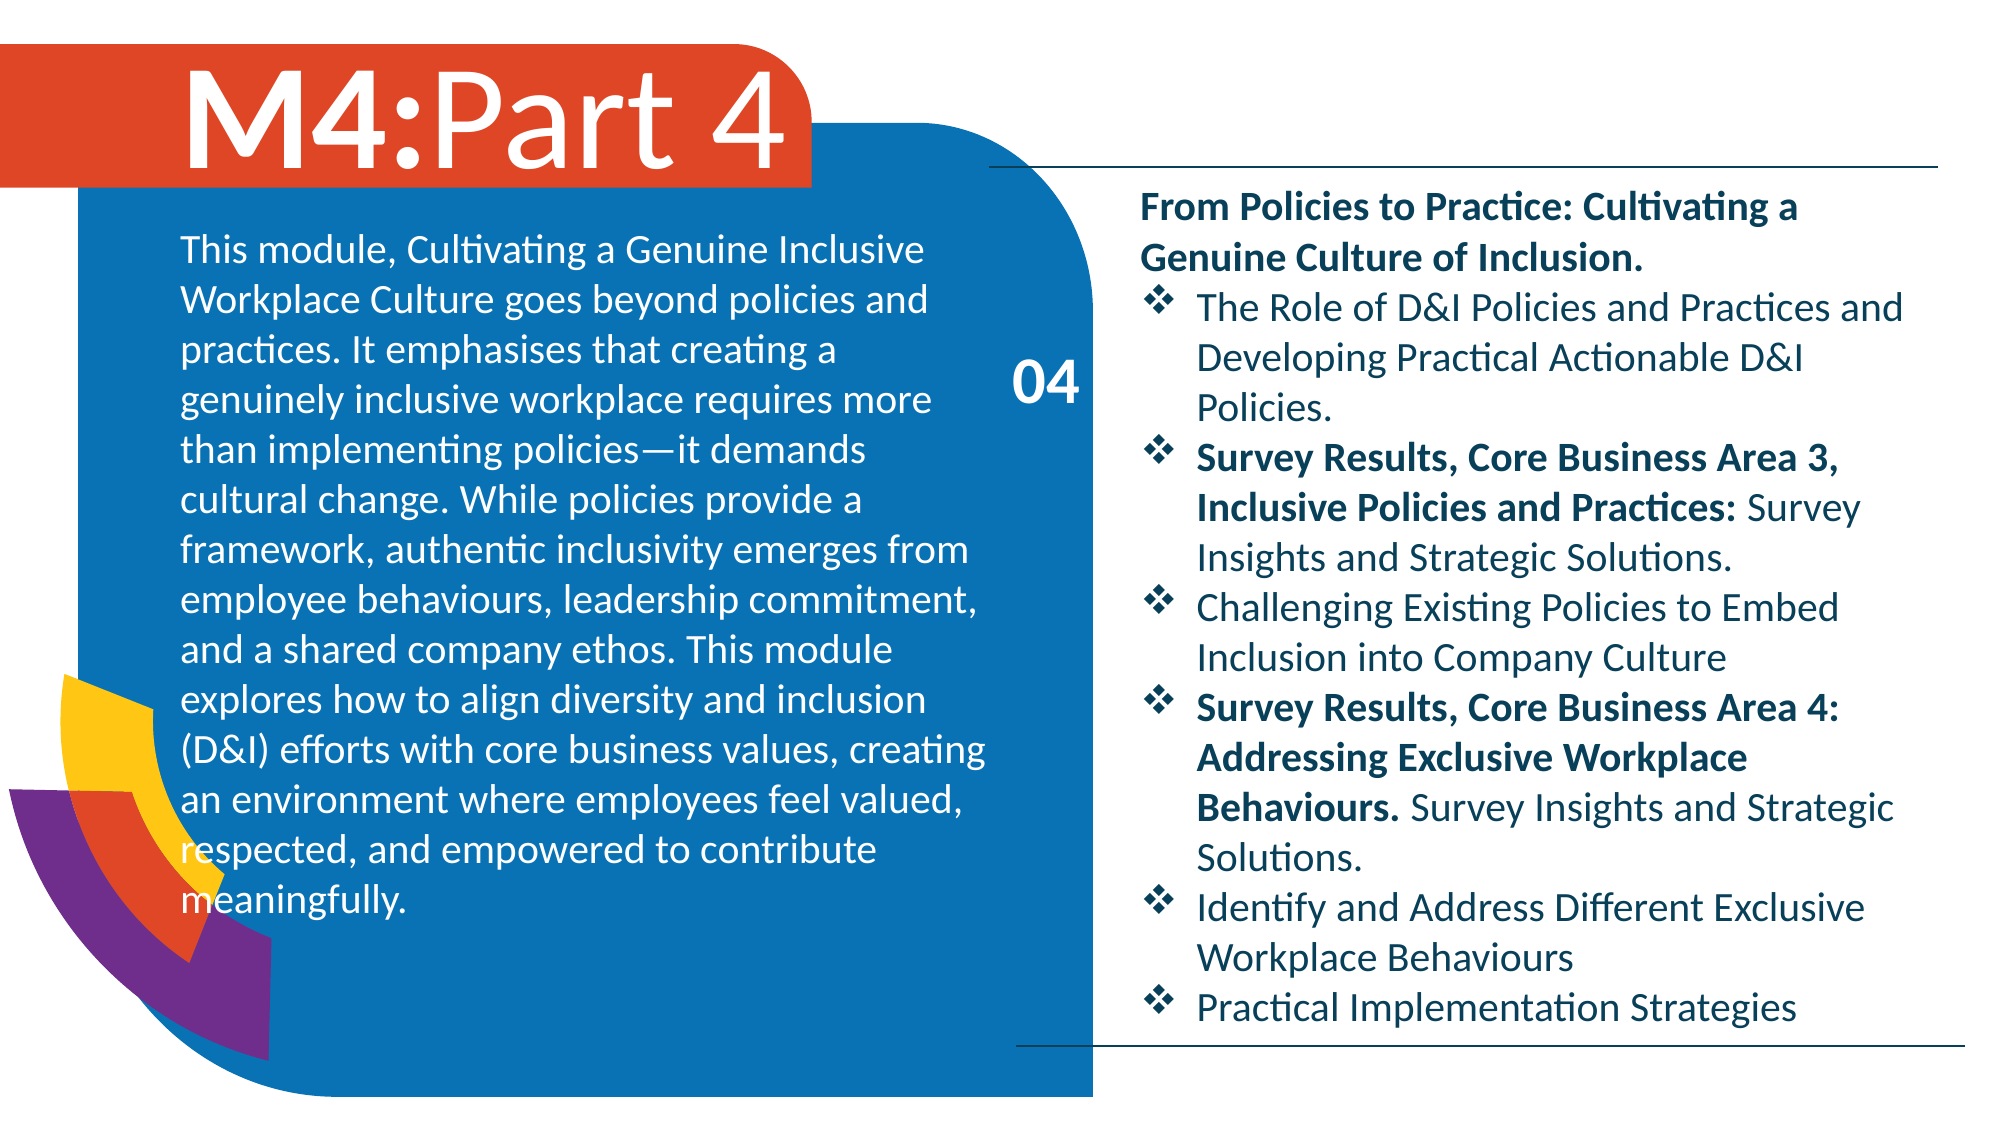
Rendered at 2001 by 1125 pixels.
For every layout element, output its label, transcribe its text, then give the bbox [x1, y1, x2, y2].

text_box This module, Cultivating a Genuine Inclusive Workplace Culture goes beyond policies and practices. It emphasises that creating a genuinely inclusive workplace requires more than implementing policies—it demands cultural change. While policies provide a framework, authentic inclusivity emerges from employee behaviours, leadership commitment, and a shared company ethos. This module explores how to align diversity and inclusion (D&I) efforts with core business values, creating an environment where employees feel valued, respected, and empowered to contribute meaningfully. [165, 214, 1017, 426]
text_box M4:Part 4 [165, 31, 839, 128]
text_box From Policies to Practice: Cultivating a Genuine Culture of Inclusion. The Role of D&I Policies and Practices and Developing Practical Actionable D&I Policies. Survey Results, Core Business Area 3, Inclusive Policies and Practices: Survey Insights and Strategic Solutions. Challenging Existing Policies to Embed Inclusion into Company Culture Survey Results, Core Business Area 4: Addressing Exclusive Workplace Behaviours. Survey Insights and Strategic Solutions. Identify and Address Different Exclusive Workplace Behaviours Practical Implementation Strategies [1125, 572, 1949, 686]
list 04 [988, 325, 1104, 439]
